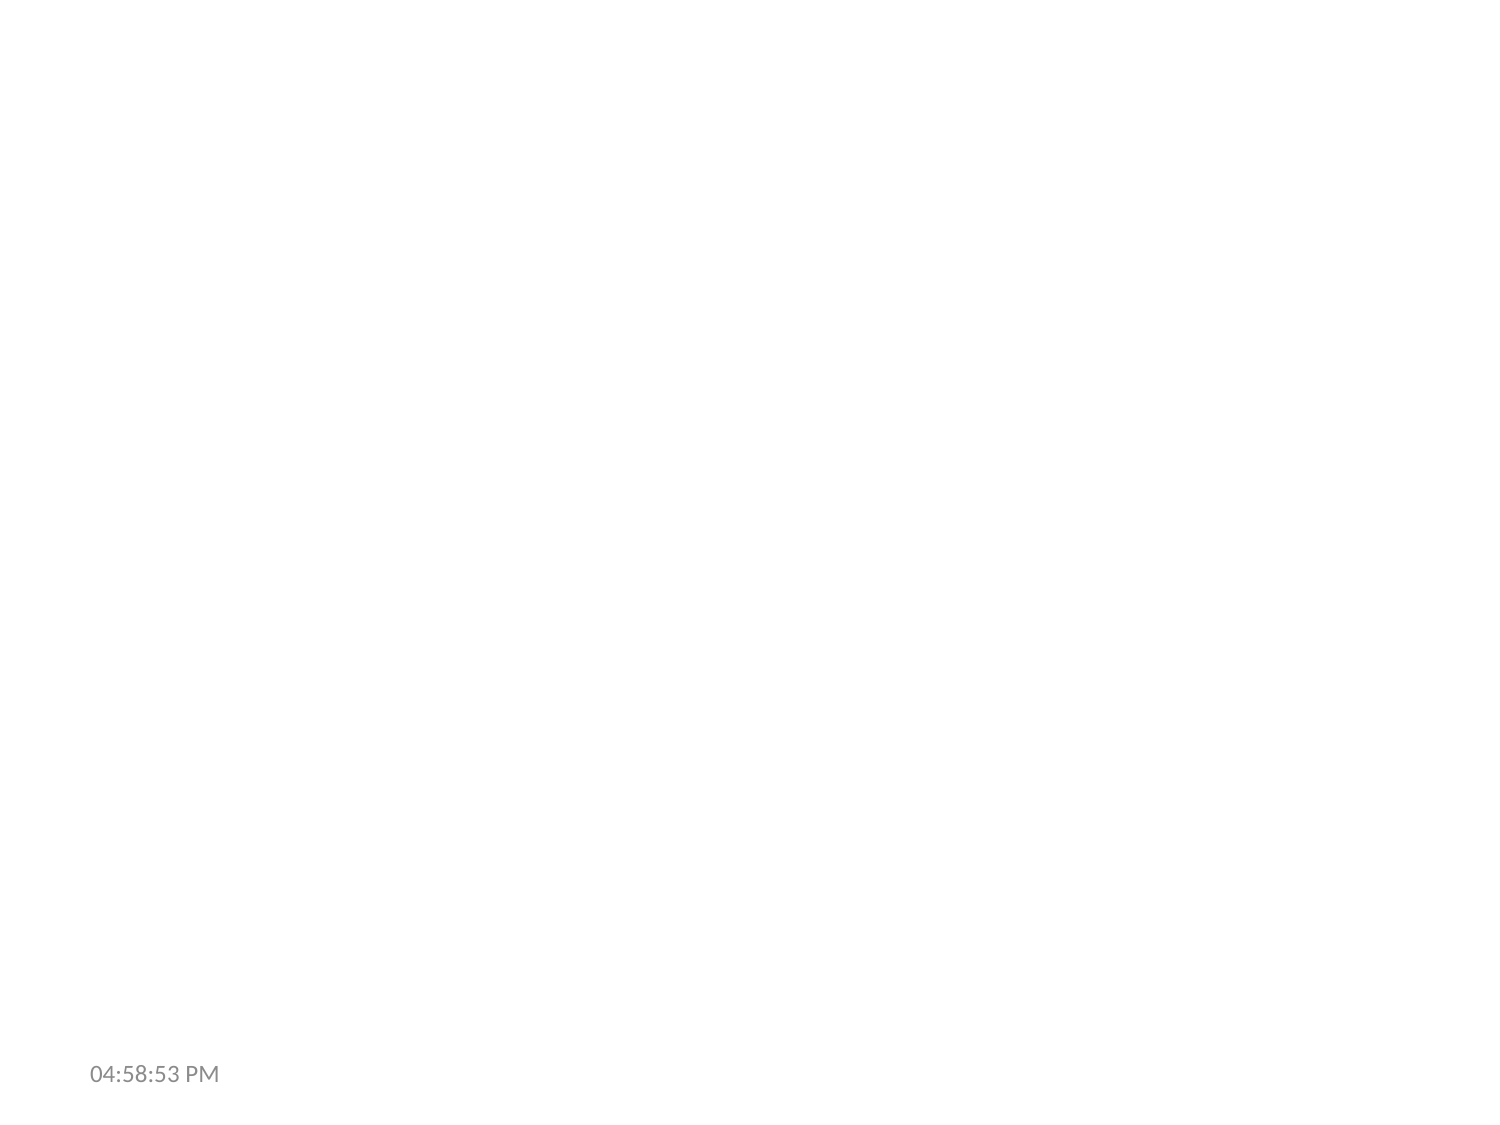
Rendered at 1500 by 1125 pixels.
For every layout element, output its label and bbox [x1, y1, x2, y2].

slide_number [75, 1042, 425, 1103]
